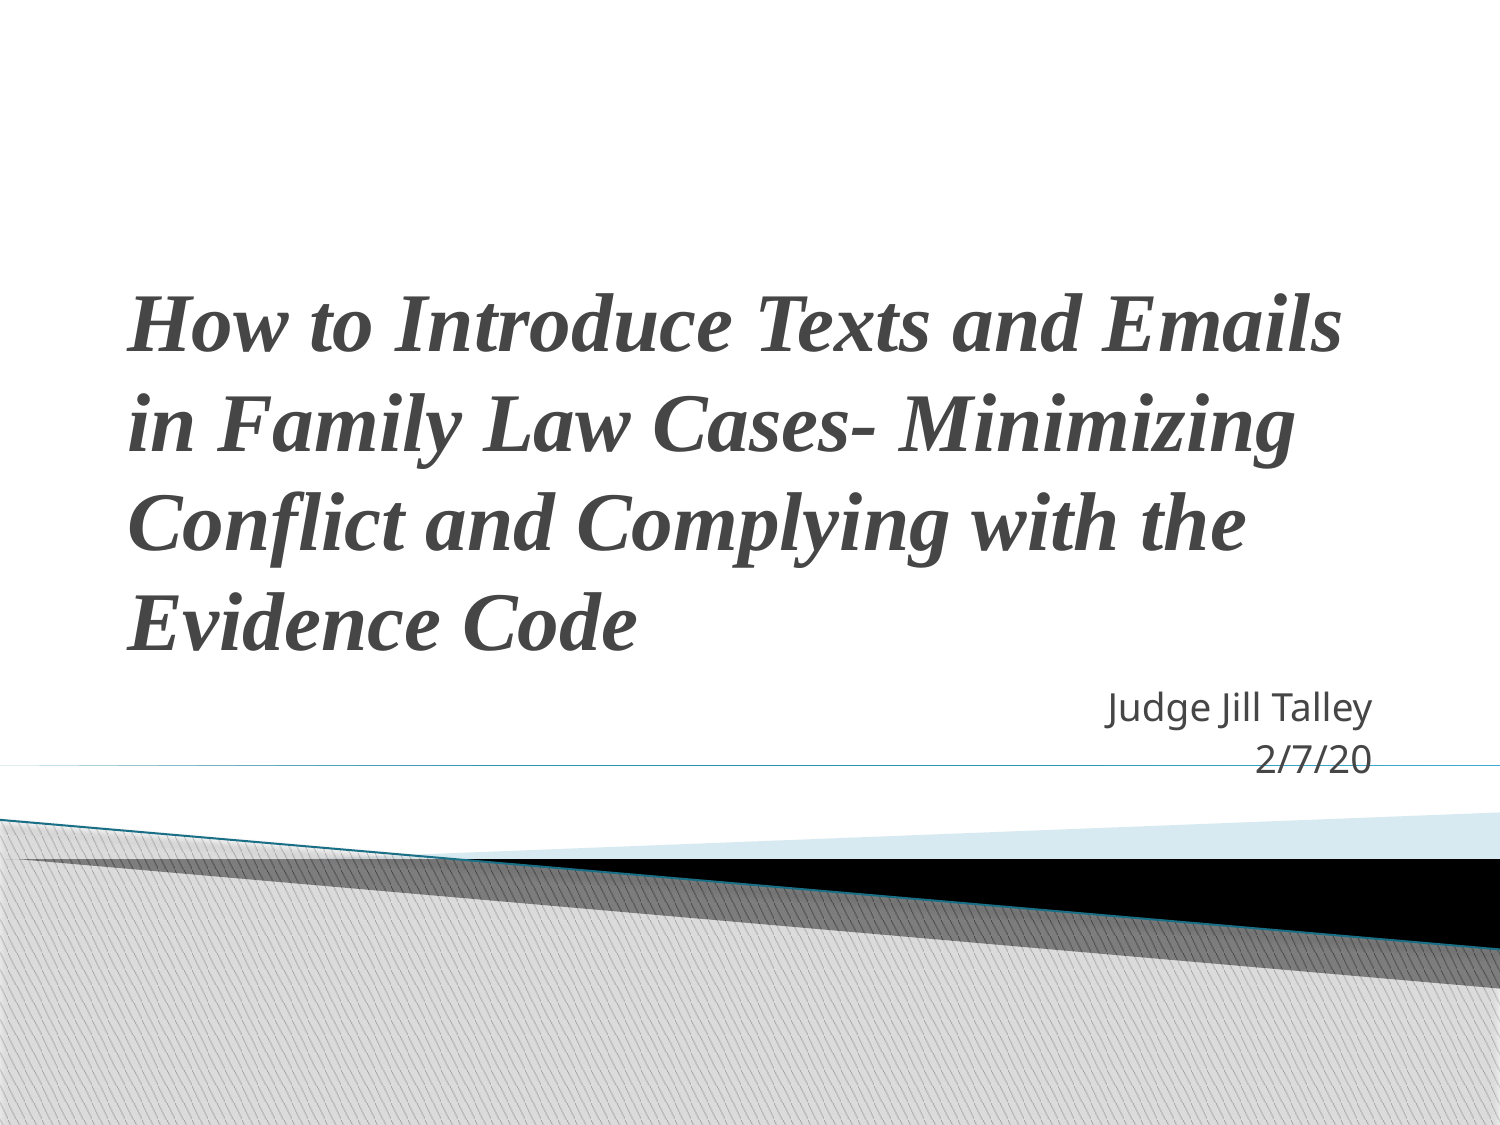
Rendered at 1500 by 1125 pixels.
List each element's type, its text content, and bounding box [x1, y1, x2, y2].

title How to Introduce Texts and Emails in Family Law Cases- Minimizing Conflict and Complying with the Evidence Code [112, 99, 1388, 675]
subtitle Judge Jill Talley 2/7/20 [112, 675, 1388, 790]
picture [5, 859, 1500, 989]
